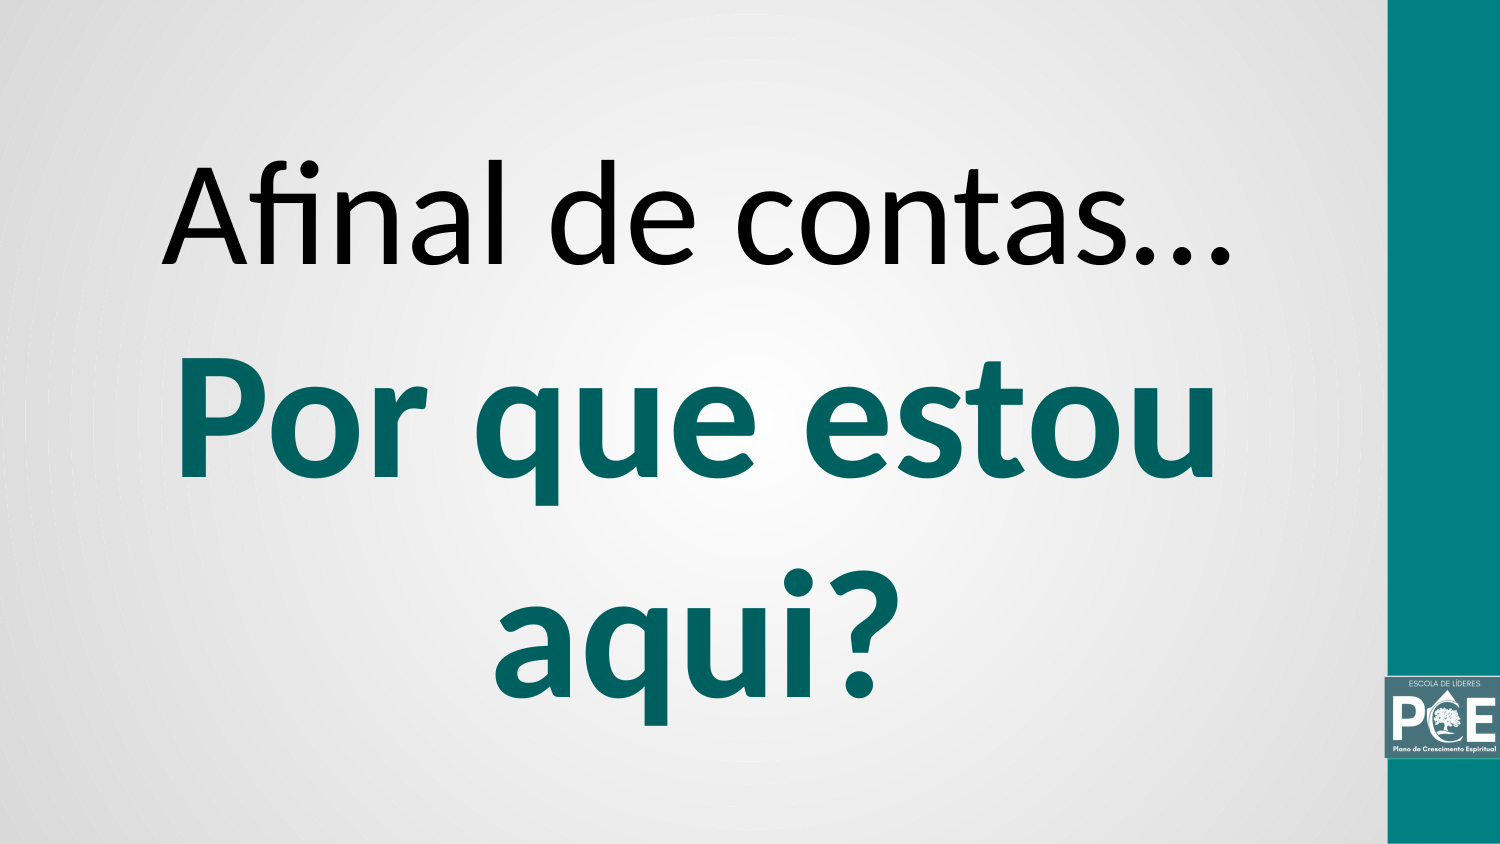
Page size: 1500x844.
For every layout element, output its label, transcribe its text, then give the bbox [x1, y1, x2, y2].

picture [1384, 676, 1500, 758]
text_box Afinal de contas… Por que estou aqui? [70, 107, 1327, 742]
